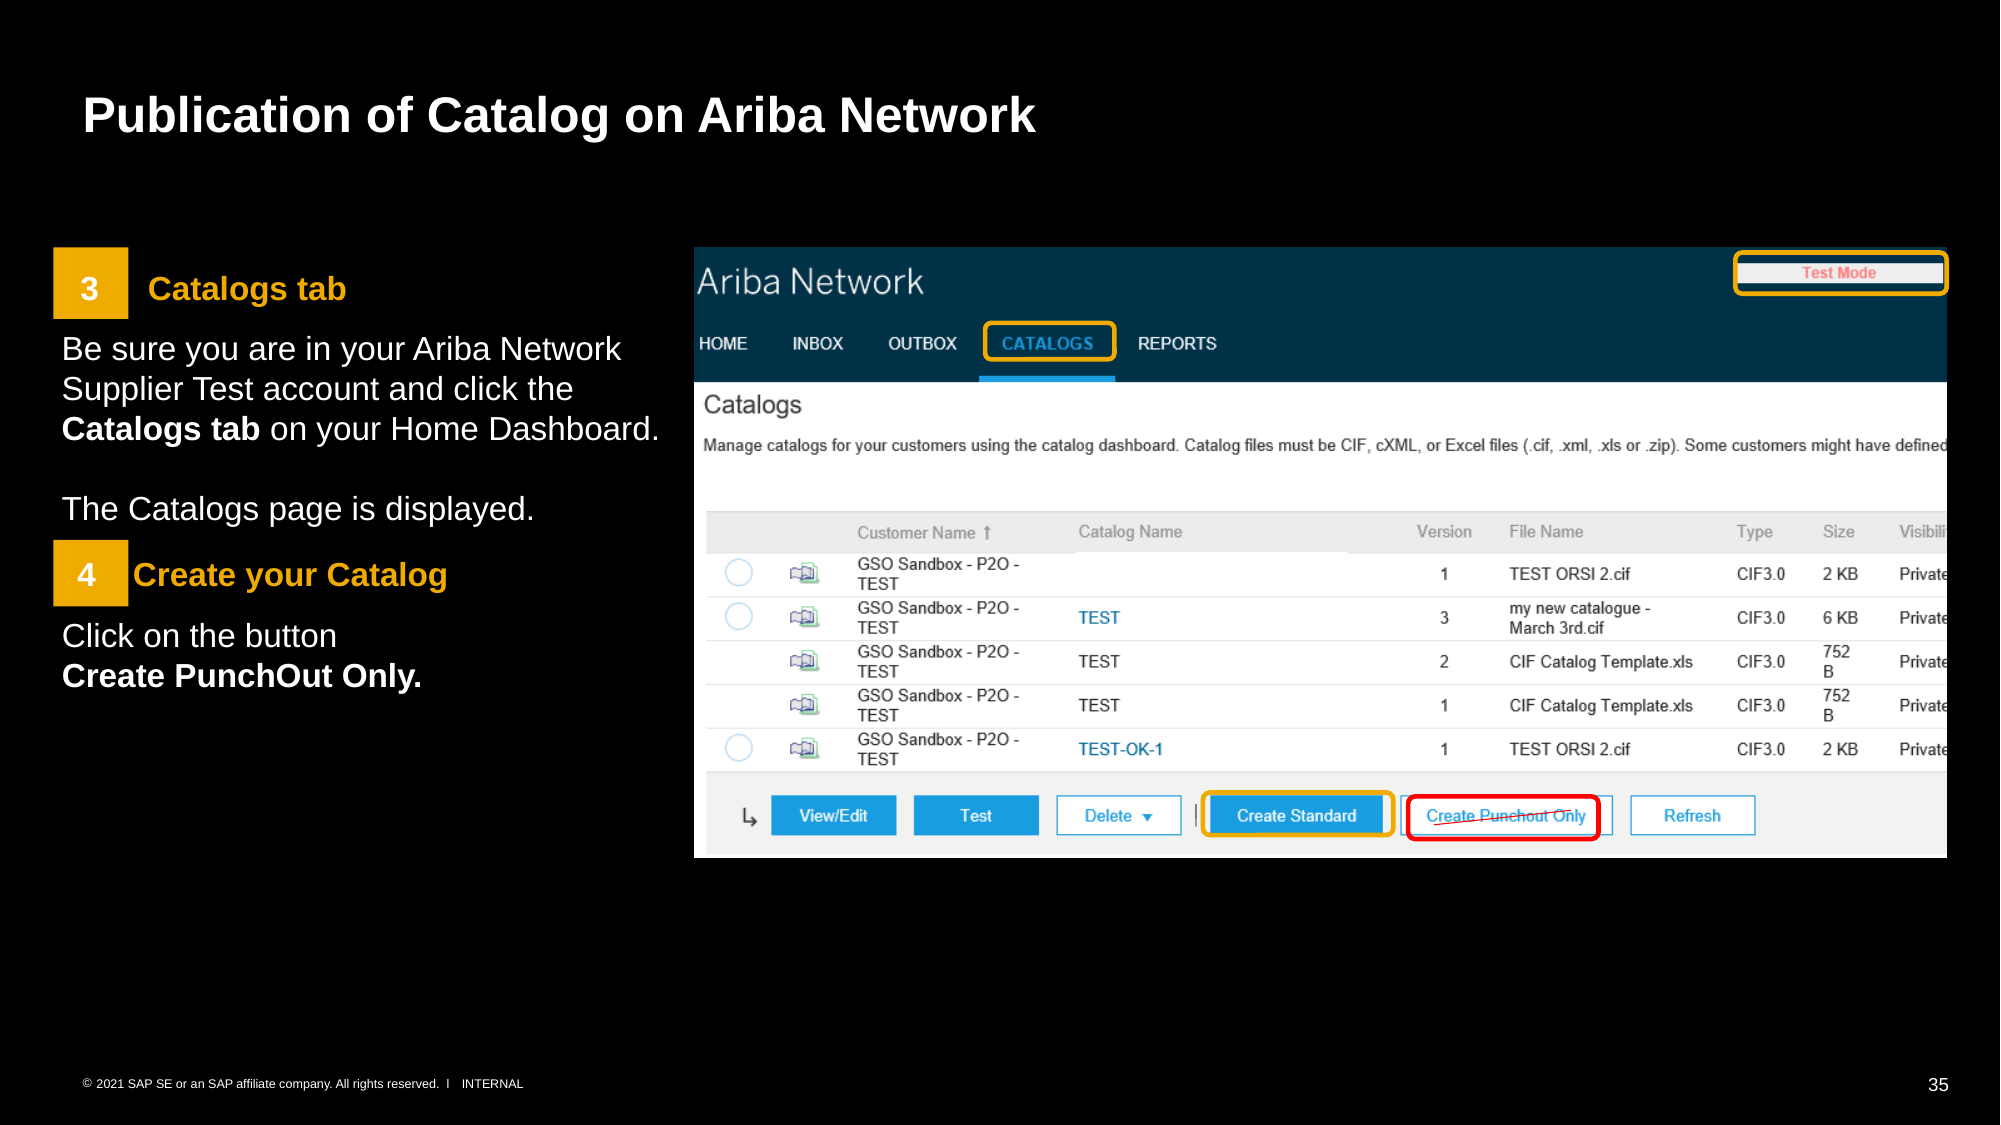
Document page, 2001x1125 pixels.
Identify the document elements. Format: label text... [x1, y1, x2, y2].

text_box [694, 246, 1948, 858]
text_box 4 Create your Catalog [53, 539, 129, 606]
text_box Be sure you are in your Ariba Network Supplier Test account and click the Catalogs tab on your Home Dashboard. The Catalogs page is displayed. [46, 319, 688, 540]
title Publication of Catalog on Ariba Network [82, 82, 1918, 144]
text_box 3 Catalogs tab [53, 247, 129, 319]
text_box Click on the button Create PunchOut Only. [46, 606, 688, 811]
